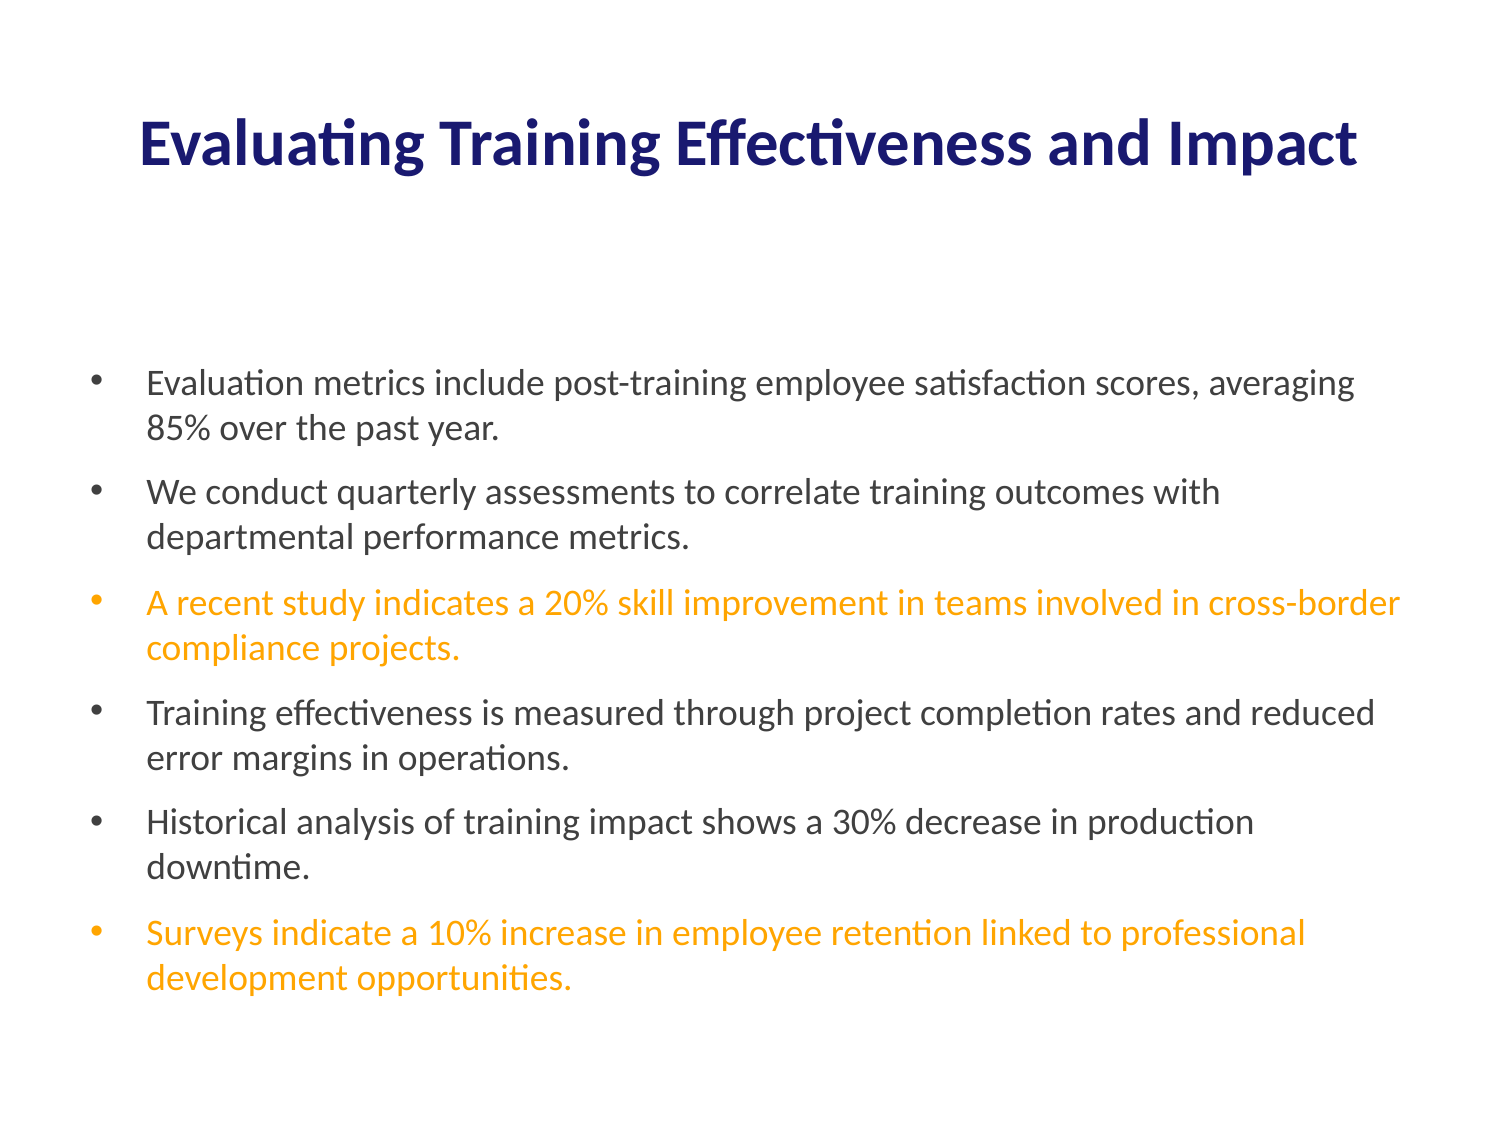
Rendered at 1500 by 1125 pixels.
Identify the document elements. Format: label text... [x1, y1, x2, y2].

title Evaluating Training Effectiveness and Impact [75, 45, 1425, 233]
list Evaluation metrics include post-training employee satisfaction scores, averaging 85% over the past year. We conduct quarterly assessments to correlate training outcomes with departmental performance metrics. A recent study indicates a 20% skill improvement in teams involved in cross-border compliance projects. Training effectiveness is measured through project completion rates and reduced error margins in operations. Historical analysis of training impact shows a 30% decrease in production downtime. Surveys indicate a 10% increase in employee retention linked to professional development opportunities. [75, 262, 1425, 1005]
